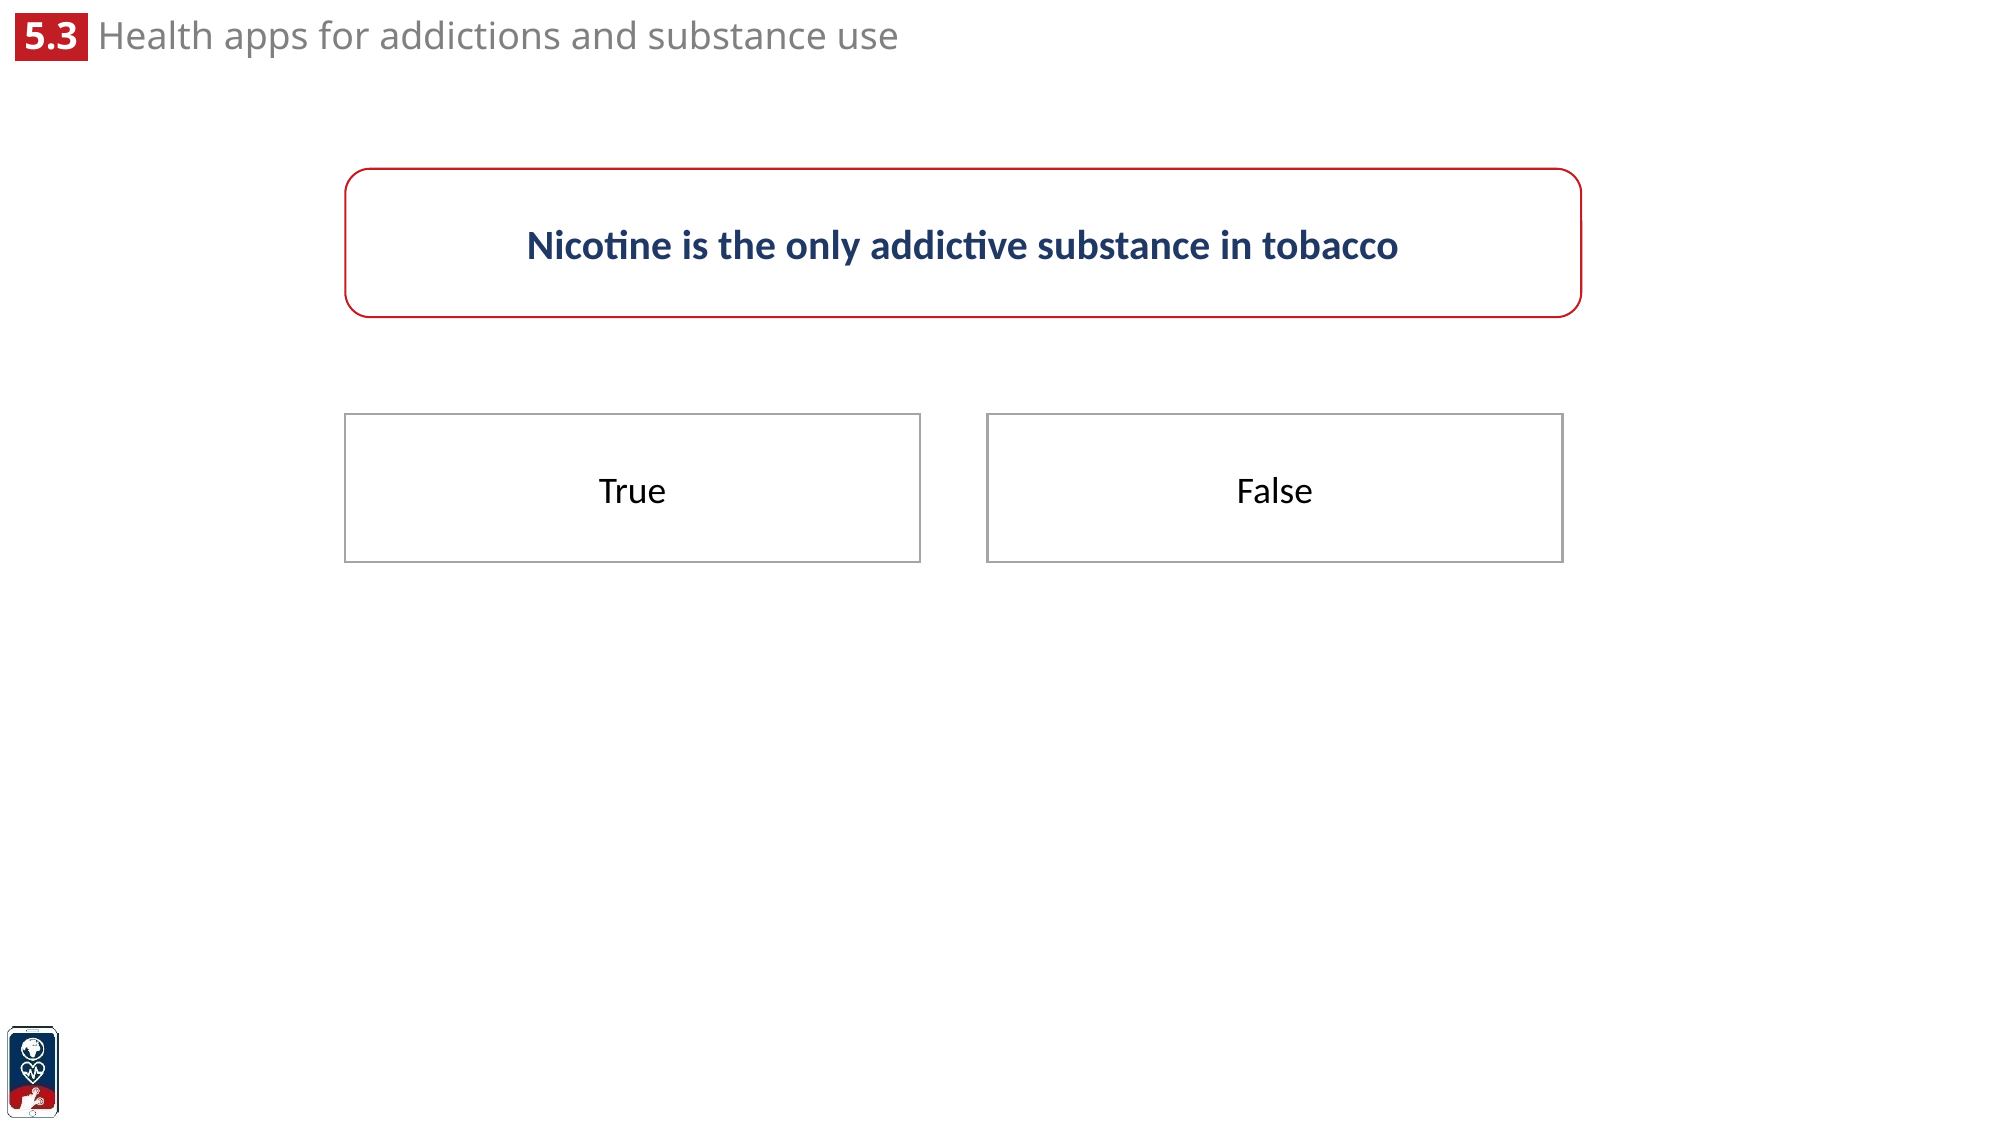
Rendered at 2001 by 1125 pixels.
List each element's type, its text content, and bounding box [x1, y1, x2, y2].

text_box Nicotine is the only addictive substance in tobacco [344, 167, 1583, 319]
text_box False [986, 413, 1564, 563]
picture [7, 1026, 59, 1118]
text_box True [344, 413, 921, 563]
